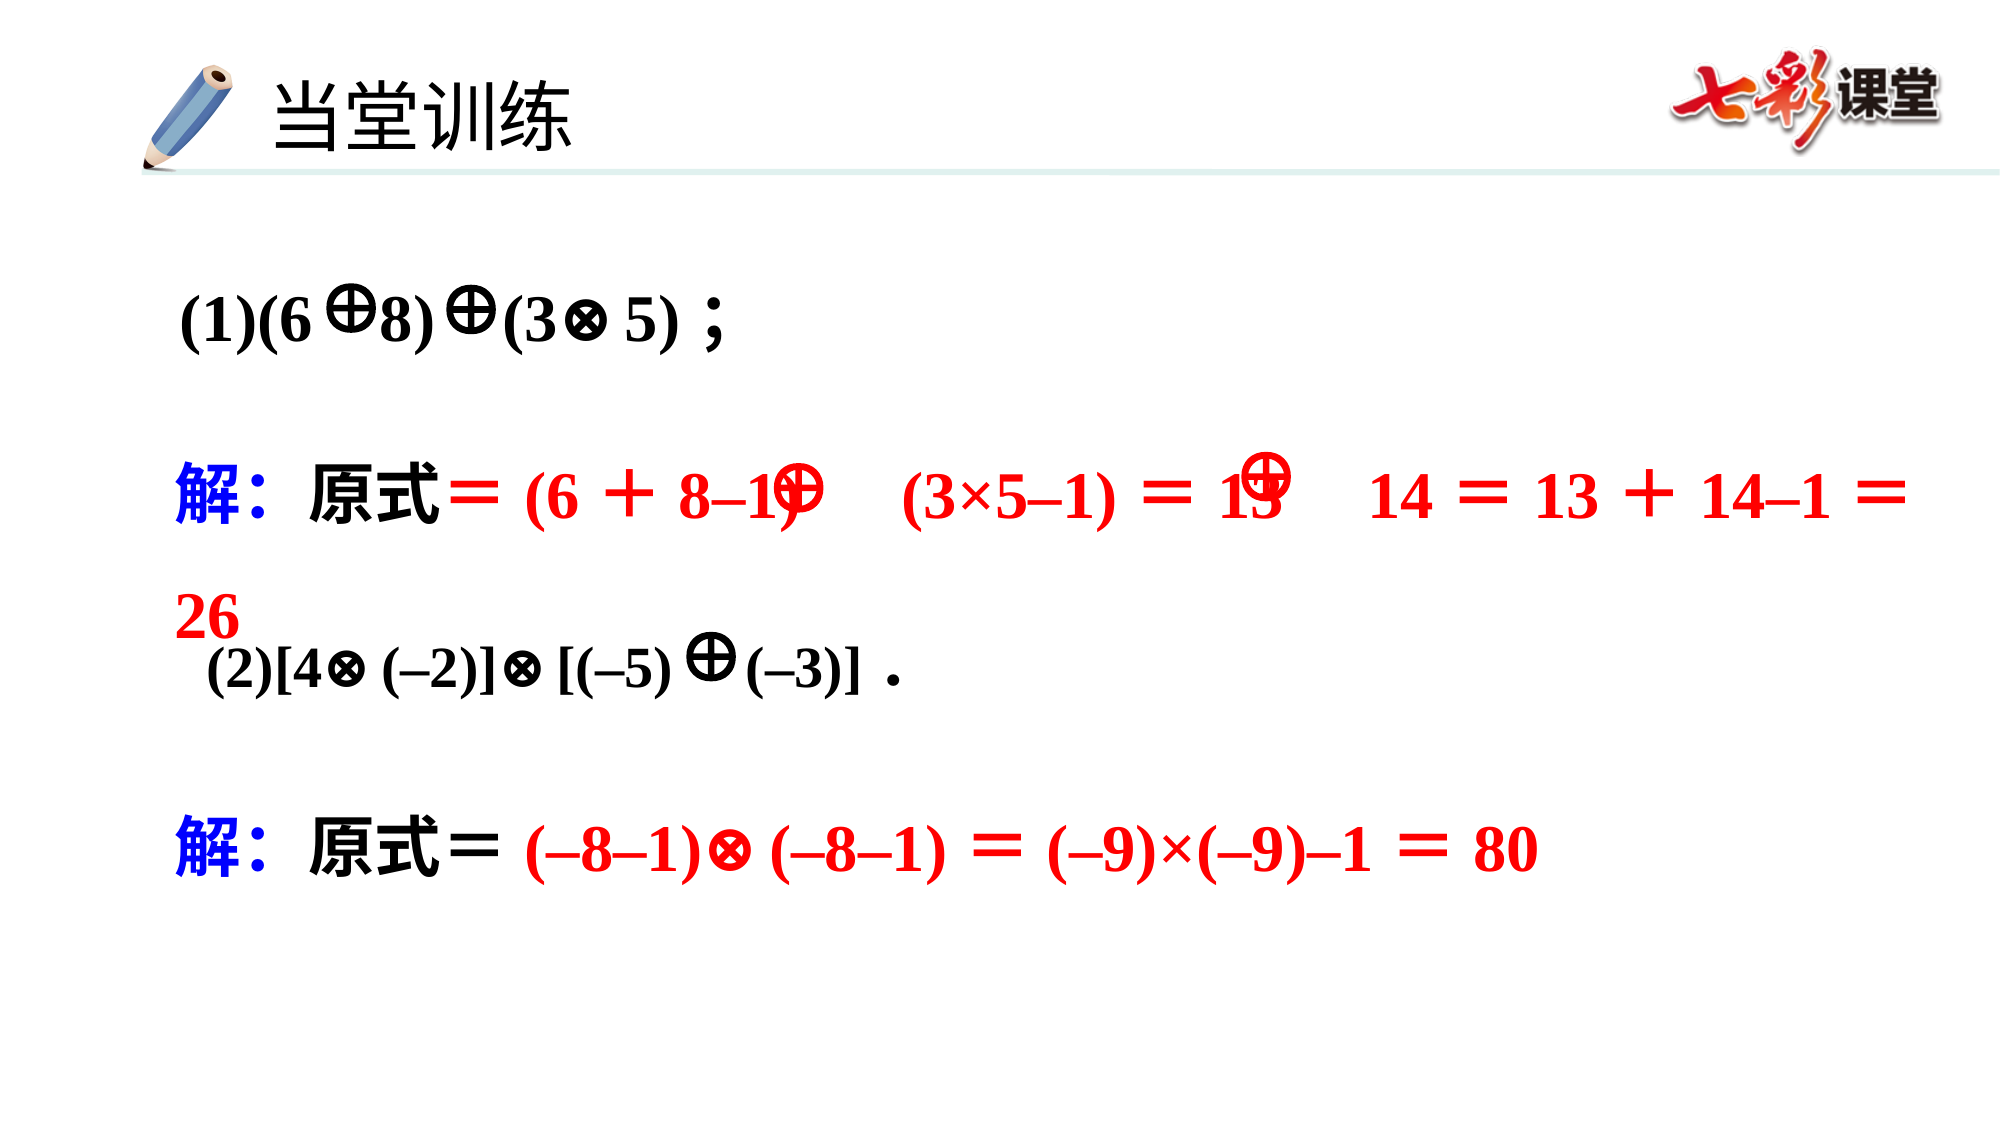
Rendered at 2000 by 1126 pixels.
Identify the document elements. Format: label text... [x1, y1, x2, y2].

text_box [1222, 425, 1312, 521]
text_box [755, 436, 844, 532]
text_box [307, 256, 396, 352]
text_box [667, 605, 756, 701]
picture [133, 42, 242, 195]
text_box 解：原式＝(–8–1)⊗(–8–1)＝(–9)×(–9)–1＝80 [154, 754, 1655, 895]
text_box 解：原式＝(6＋8–1) (3×5–1)＝13 14＝13＋14–1＝26 [154, 402, 1964, 663]
picture [1666, 42, 1948, 157]
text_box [427, 258, 516, 354]
text_box (2)[4⊗(–2)]⊗[(–5) (–3)]． [176, 586, 951, 707]
text_box (1)(6 8) (3⊗5)； [147, 226, 779, 362]
